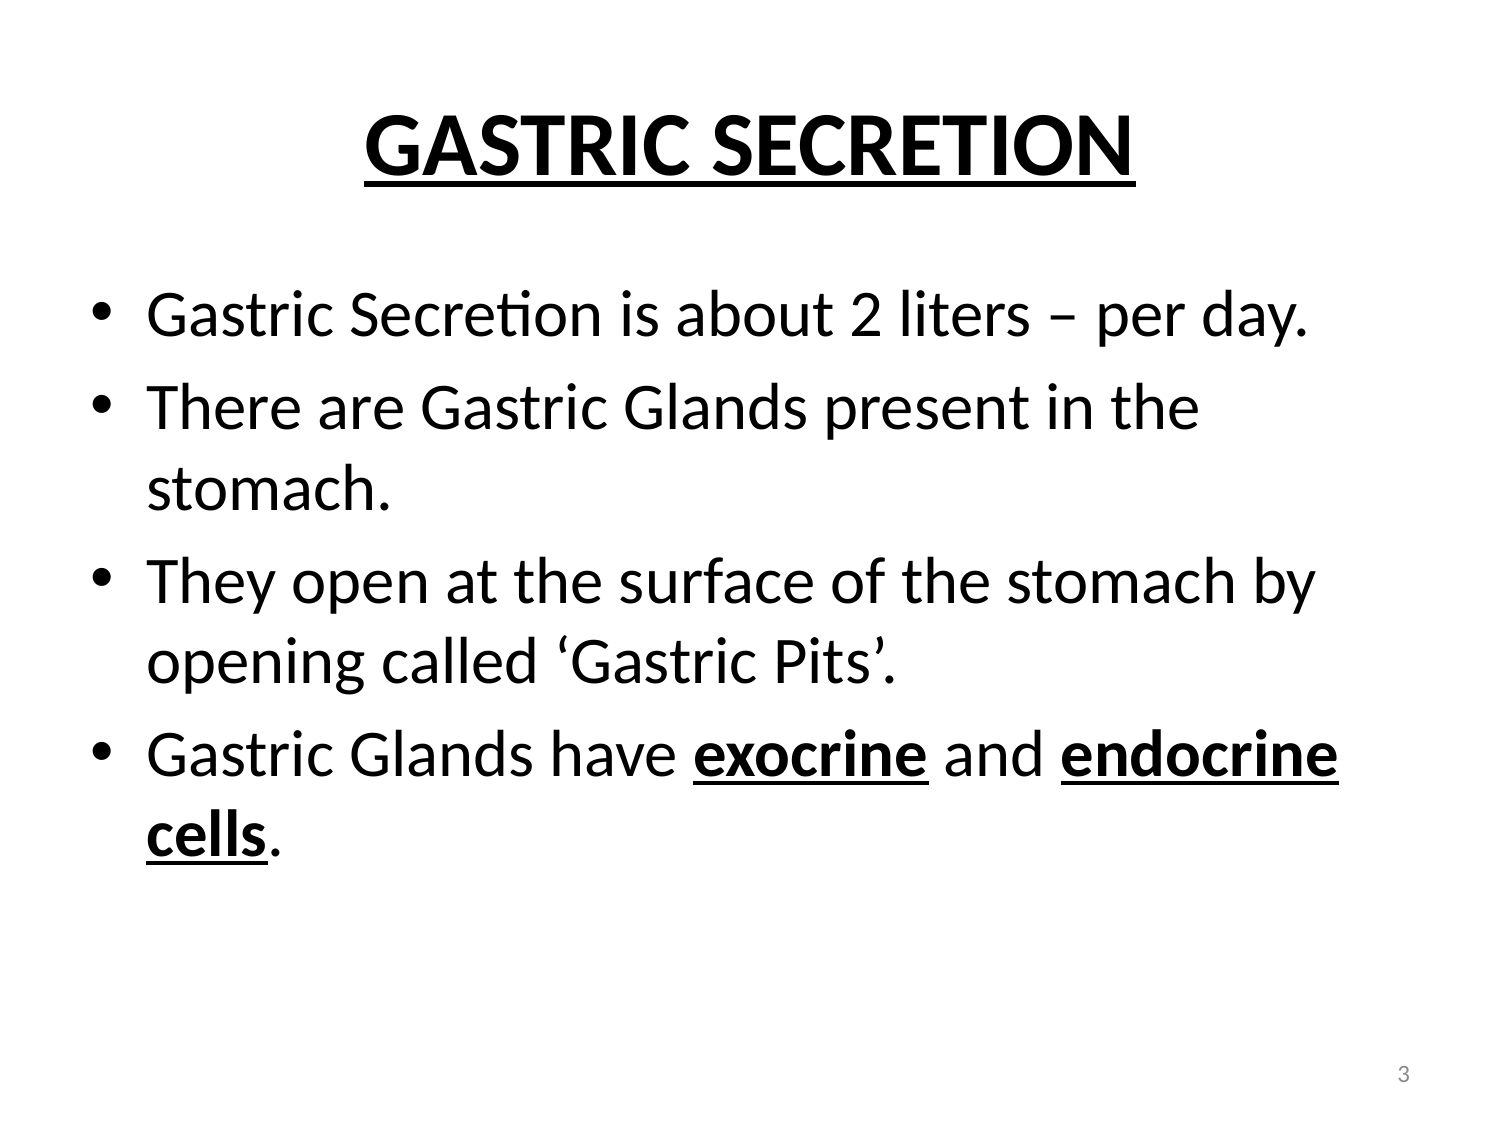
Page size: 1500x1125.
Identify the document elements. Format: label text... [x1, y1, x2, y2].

list Gastric Secretion is about 2 liters – per day. There are Gastric Glands present in the stomach. They open at the surface of the stomach by opening called ‘Gastric Pits’. Gastric Glands have exocrine and endocrine cells. [75, 262, 1425, 1005]
slide_number 3 [1074, 1042, 1425, 1103]
title GASTRIC SECRETION [75, 45, 1425, 233]
